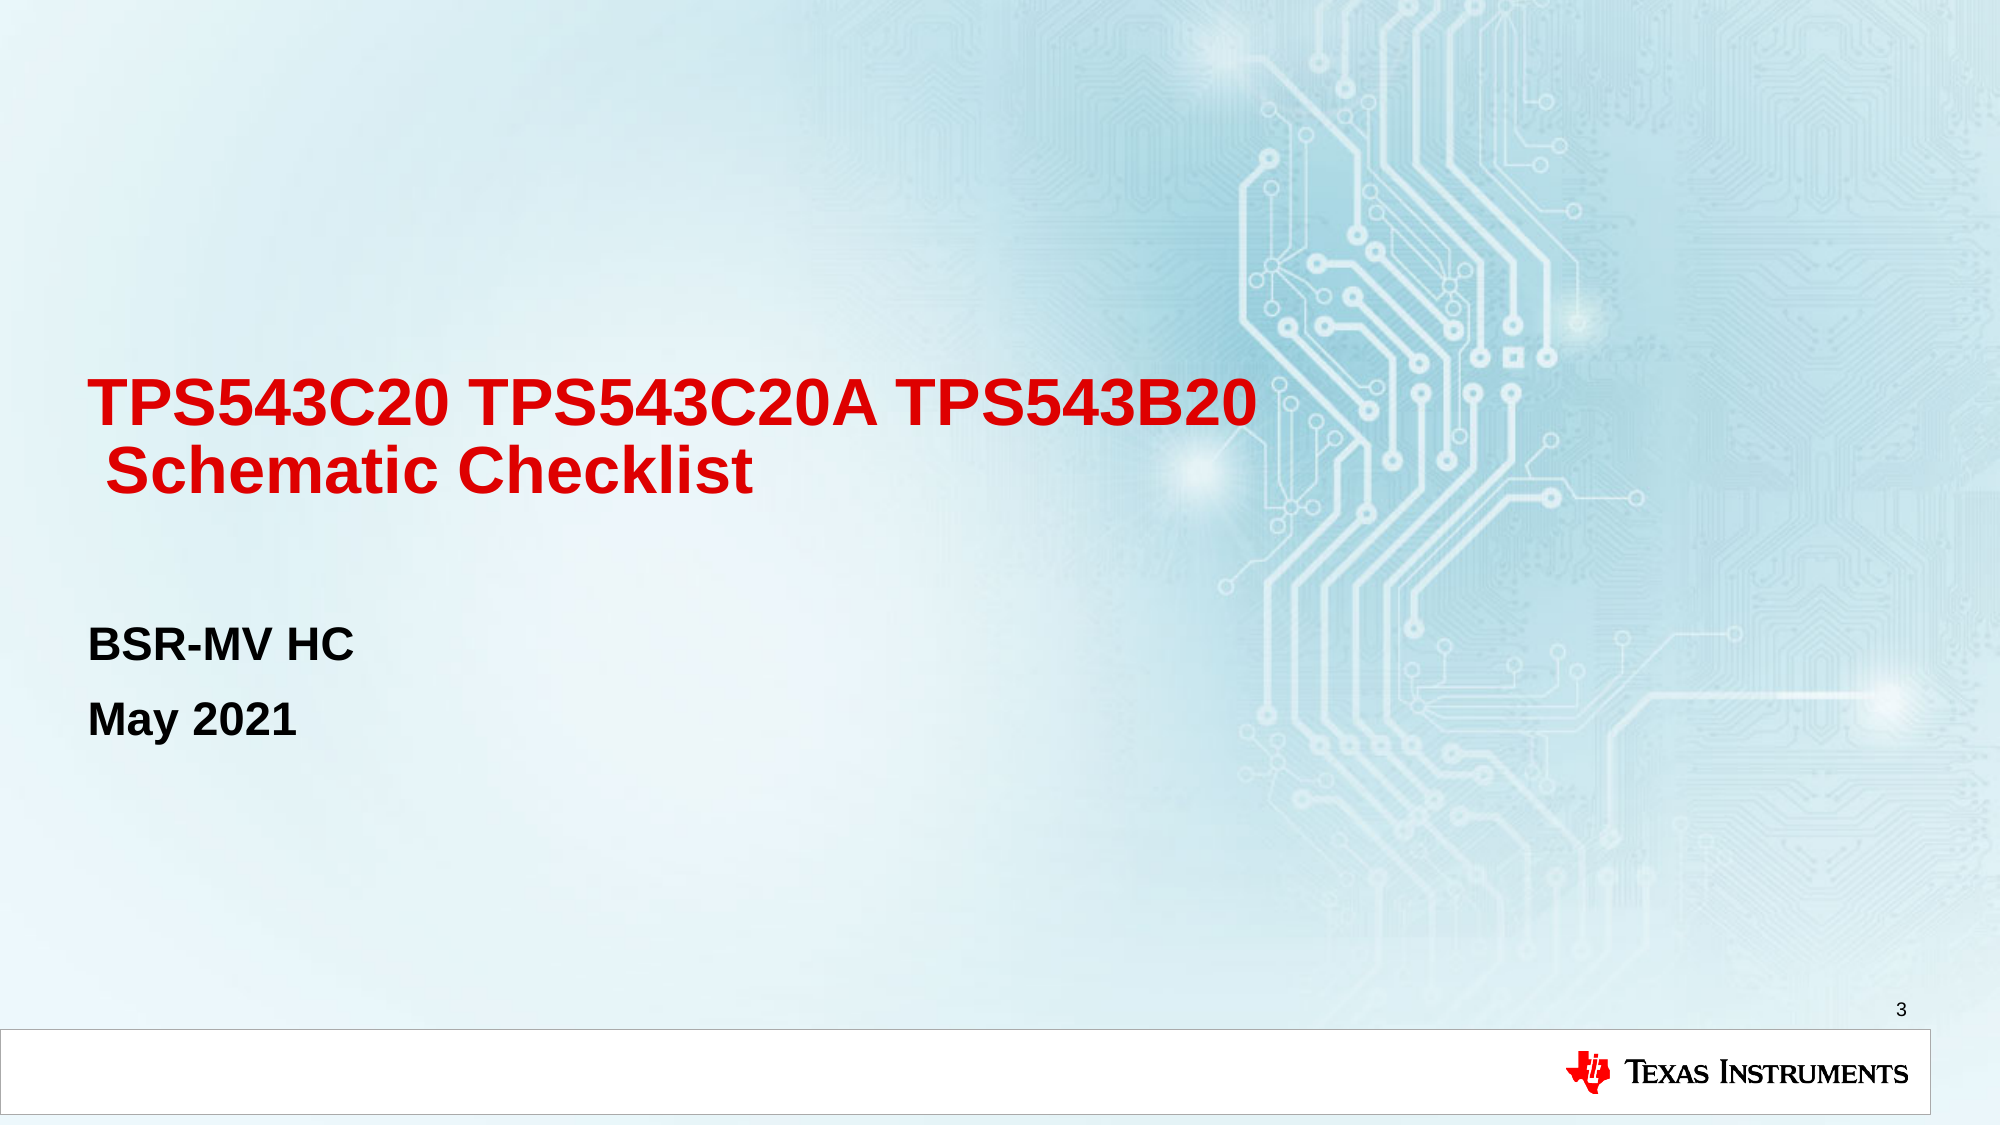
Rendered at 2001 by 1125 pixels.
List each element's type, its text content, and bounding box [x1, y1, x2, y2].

slide_number 3 [1452, 990, 1920, 1025]
picture [1566, 1051, 1908, 1094]
title TPS543C20 TPS543C20A TPS543B20 Schematic Checklist [75, 318, 1925, 560]
subtitle BSR-MV HC May 2021 [75, 606, 1925, 851]
picture [0, 0, 2000, 1125]
